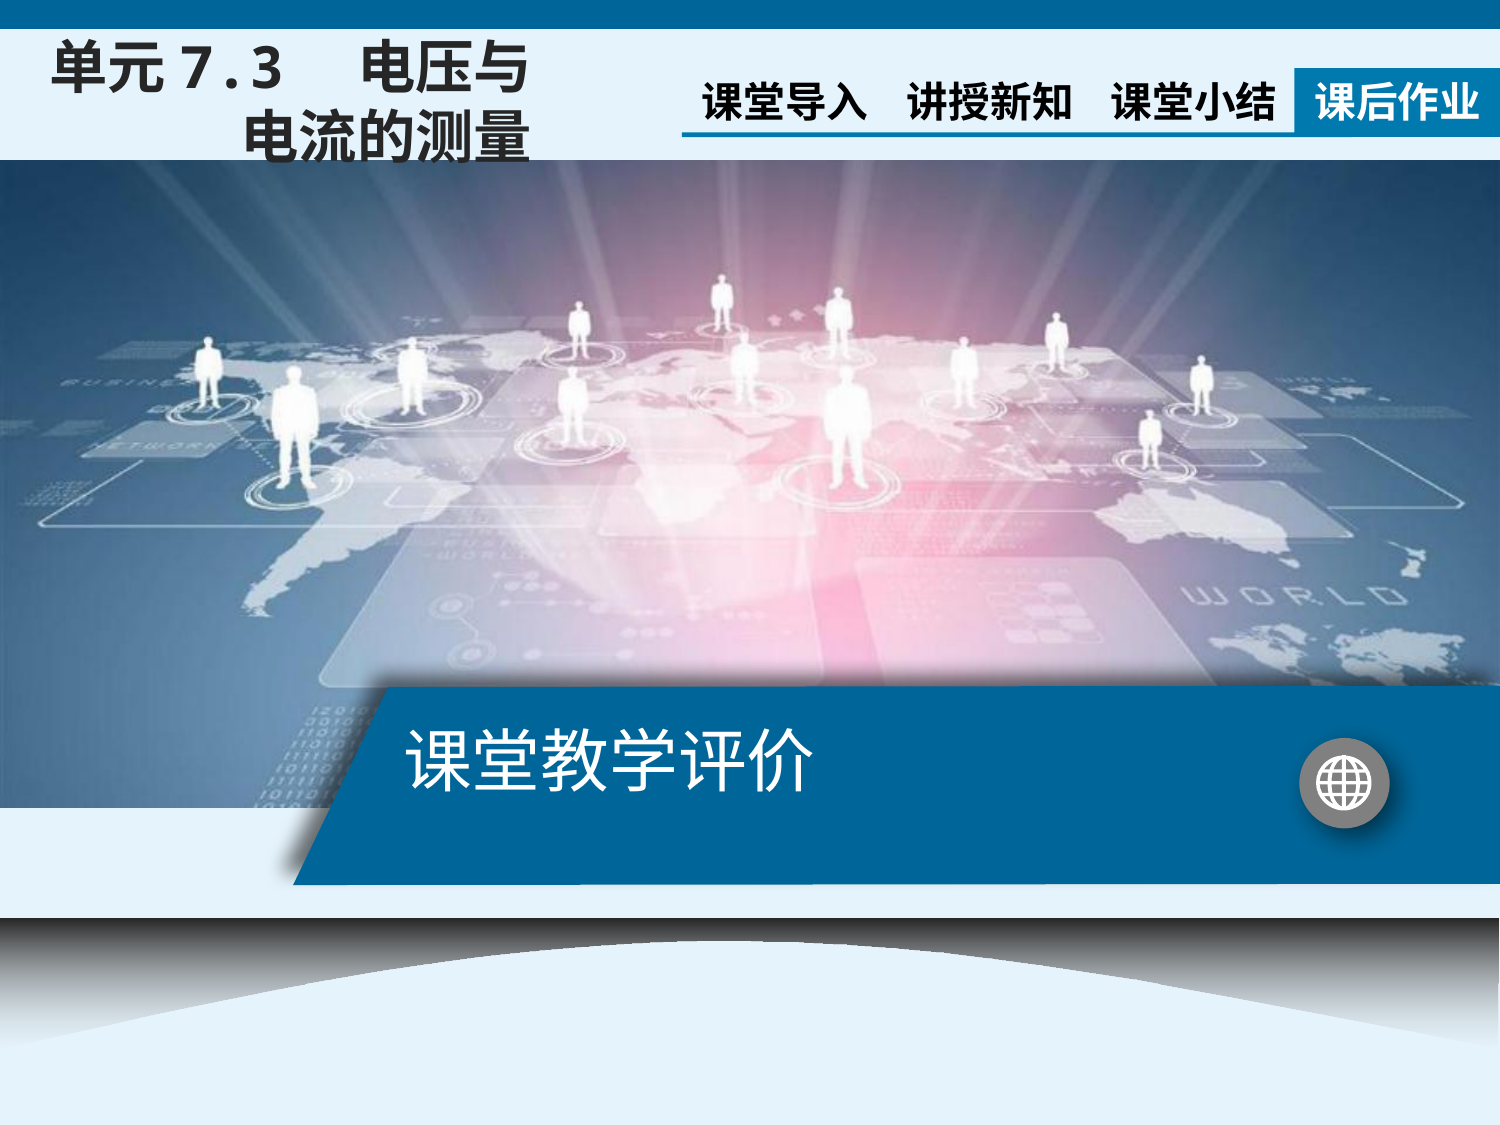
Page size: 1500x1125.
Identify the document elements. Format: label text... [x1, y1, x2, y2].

title 课堂教学评价 [388, 654, 1499, 809]
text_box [28, 22, 1500, 179]
picture [0, 160, 1500, 808]
